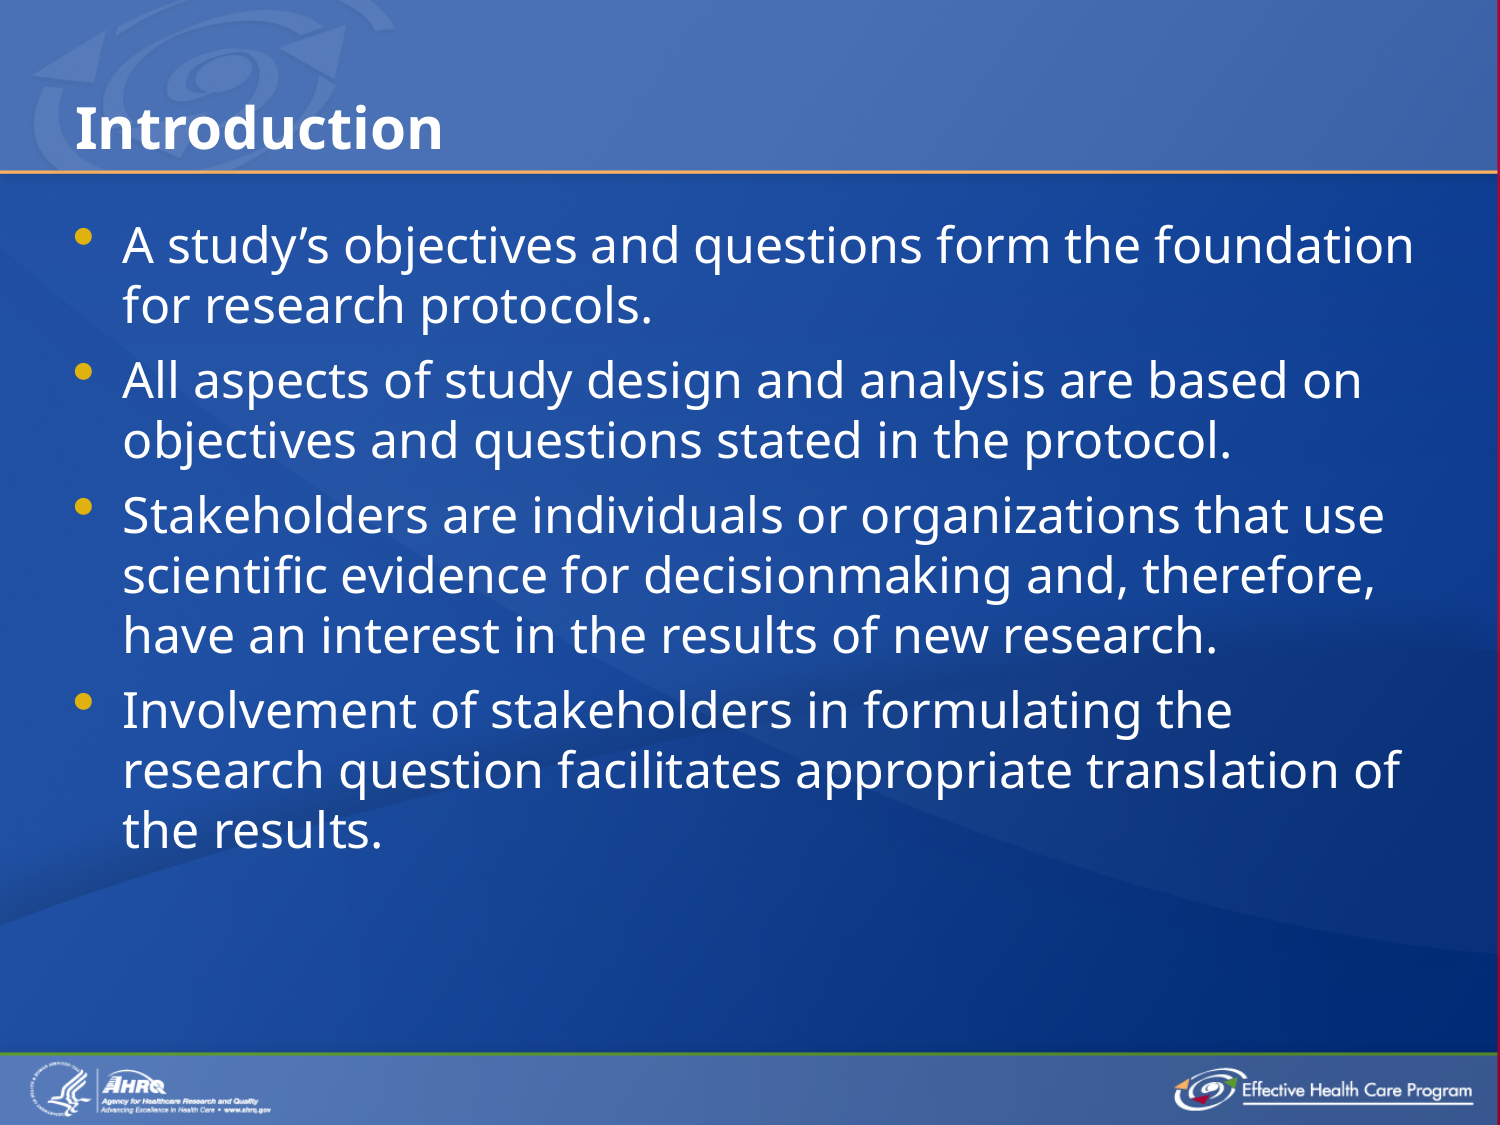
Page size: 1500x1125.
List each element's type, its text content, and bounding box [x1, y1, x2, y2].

list A study’s objectives and questions form the foundation for research protocols. All aspects of study design and analysis are based on objectives and questions stated in the protocol. Stakeholders are individuals or organizations that use scientific evidence for decisionmaking and, therefore, have an interest in the results of new research. Involvement of stakeholders in formulating the research question facilitates appropriate translation of the results. [75, 213, 1425, 1005]
picture [0, 0, 1500, 1125]
title Introduction [75, 21, 1425, 163]
